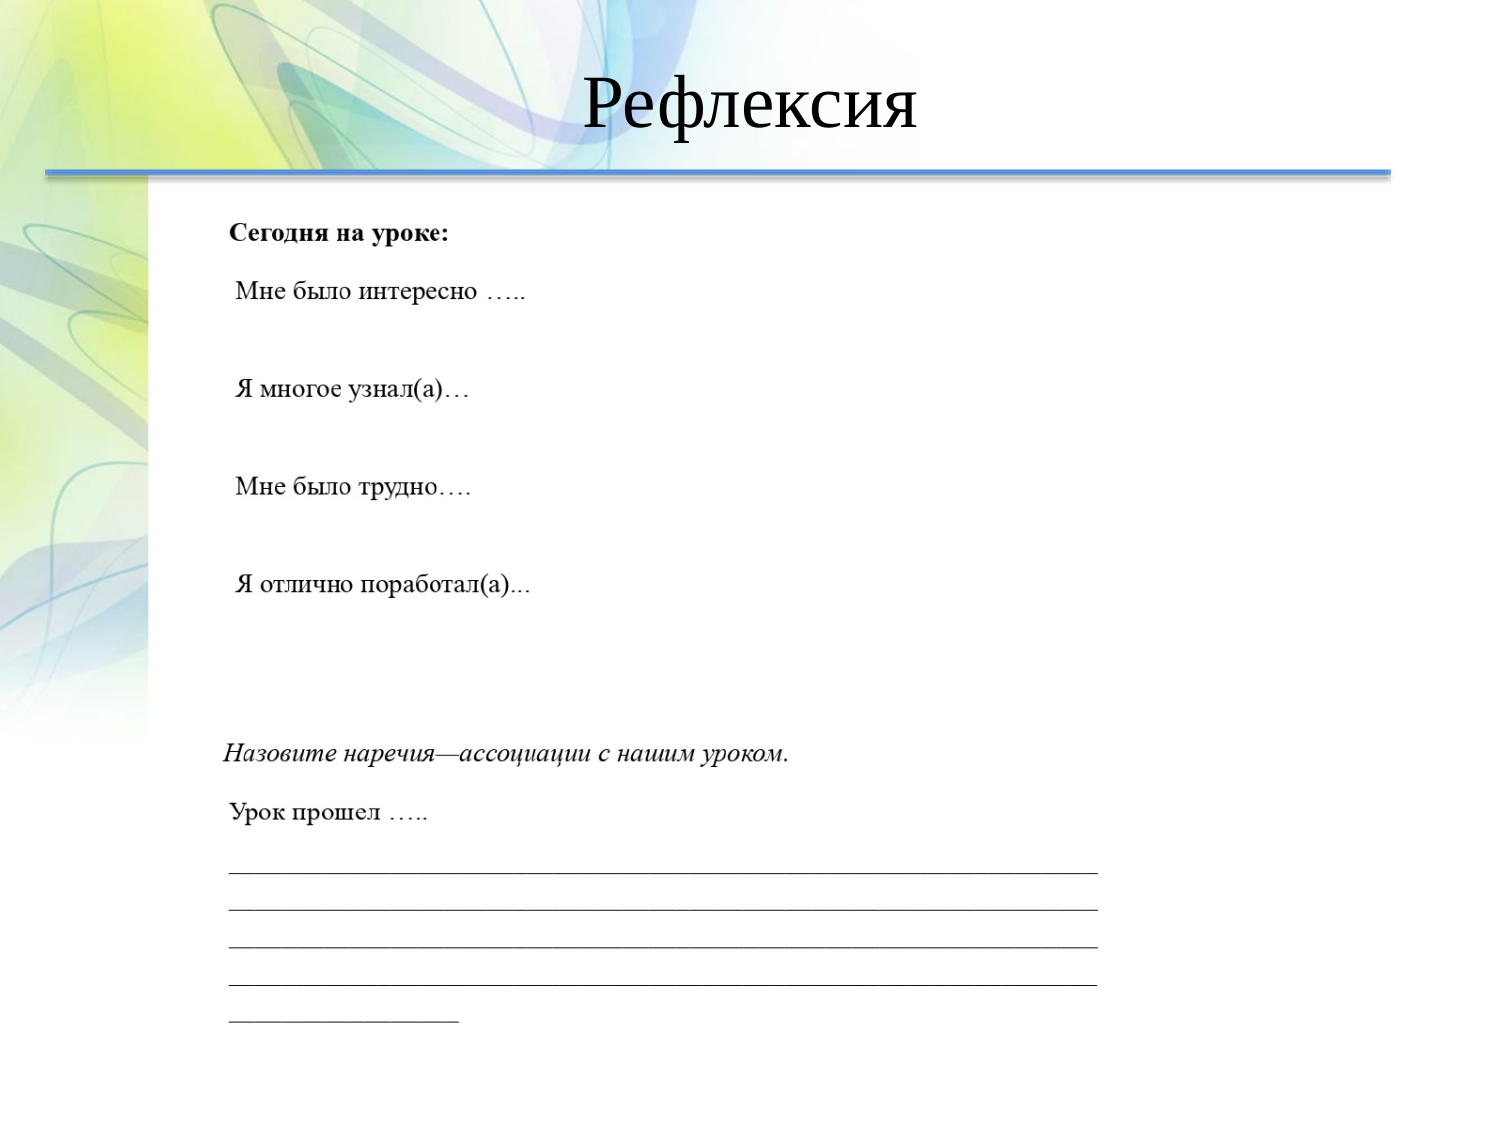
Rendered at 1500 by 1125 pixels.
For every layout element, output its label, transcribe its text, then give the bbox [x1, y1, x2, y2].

picture [0, 0, 1500, 1125]
title Рефлексия [75, 45, 1425, 151]
